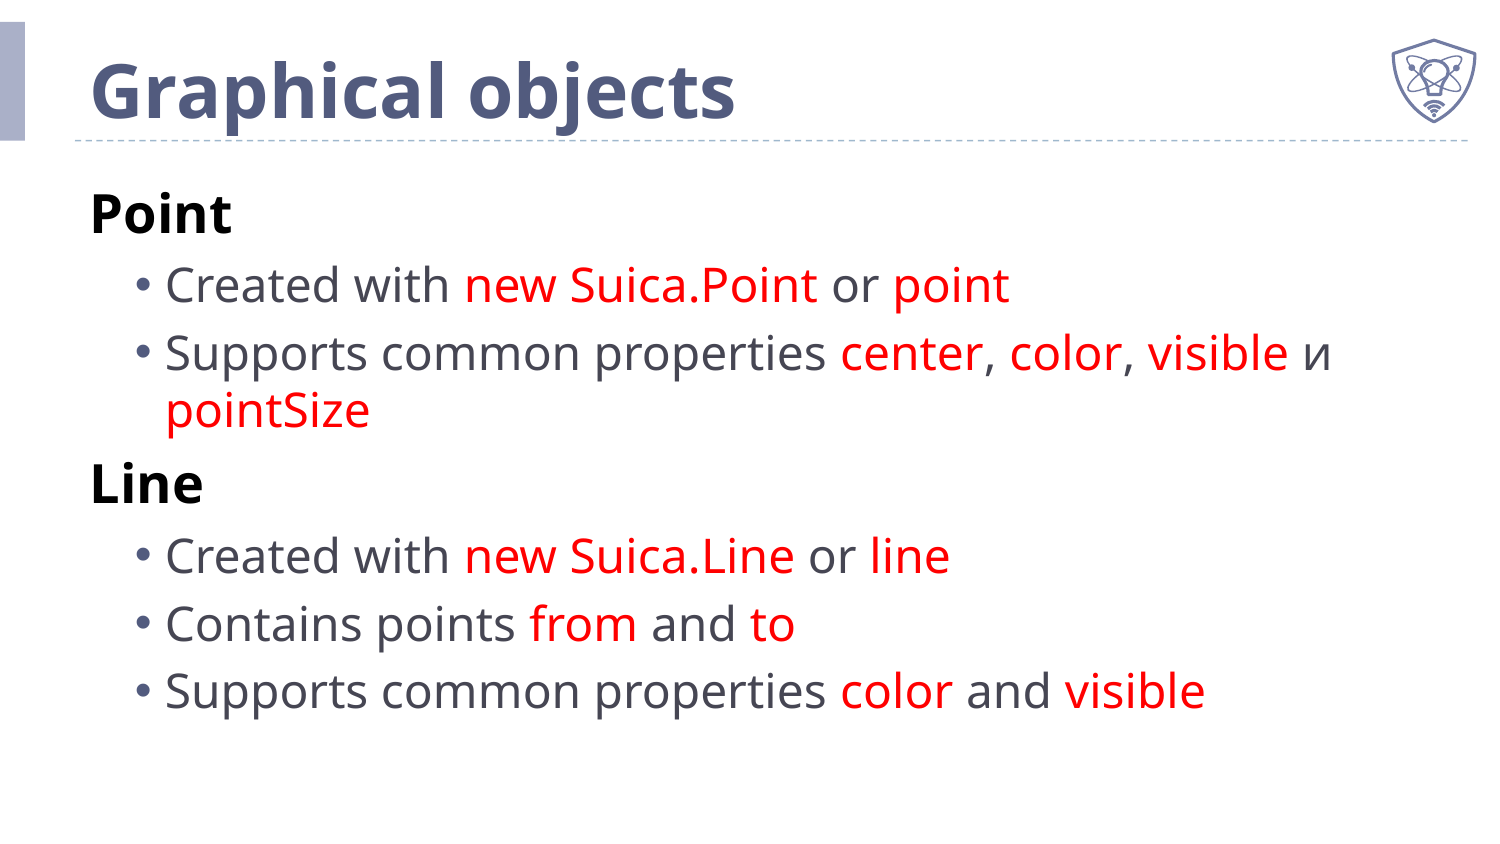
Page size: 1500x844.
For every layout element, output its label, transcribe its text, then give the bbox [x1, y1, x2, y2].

title Graphical objects [75, 18, 1475, 141]
list Point Created with new Suica.Point or point Supports common properties center, color, visible и pointSize Line Created with new Suica.Line or line Contains points from and to Supports common properties color and visible [75, 171, 1475, 835]
